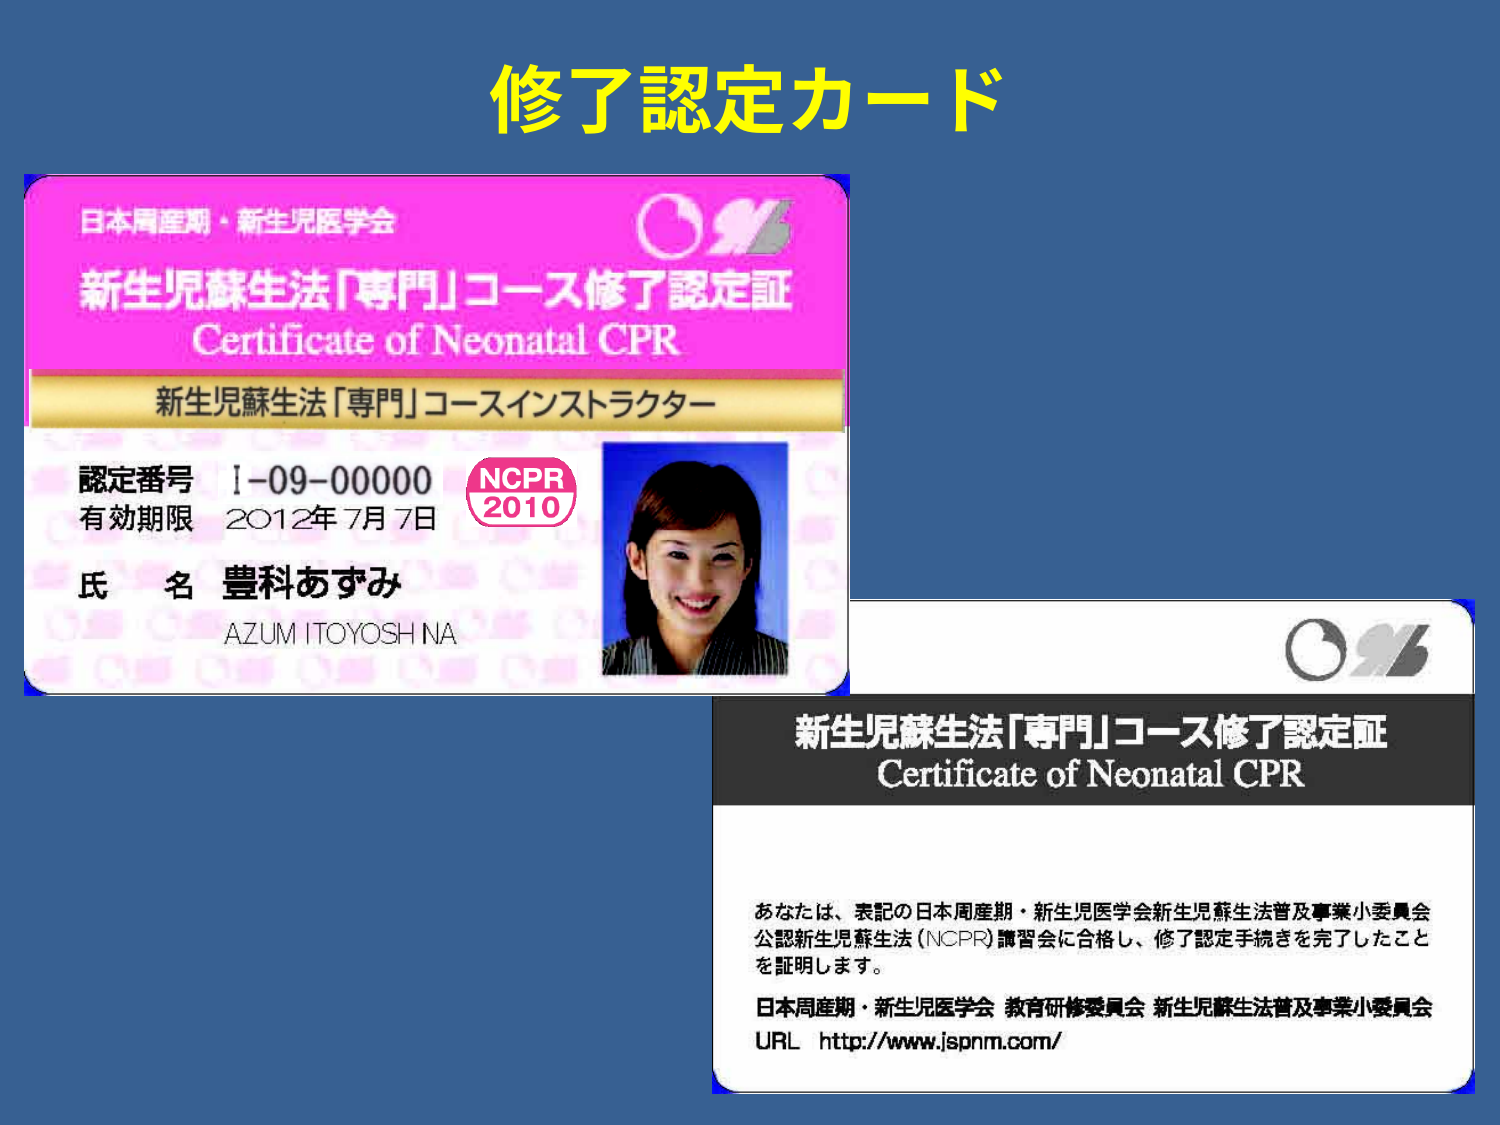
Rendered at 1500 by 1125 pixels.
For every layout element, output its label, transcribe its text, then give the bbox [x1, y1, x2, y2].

title 修了認定カード [75, 45, 1425, 150]
picture [712, 599, 1476, 1094]
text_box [24, 174, 851, 697]
